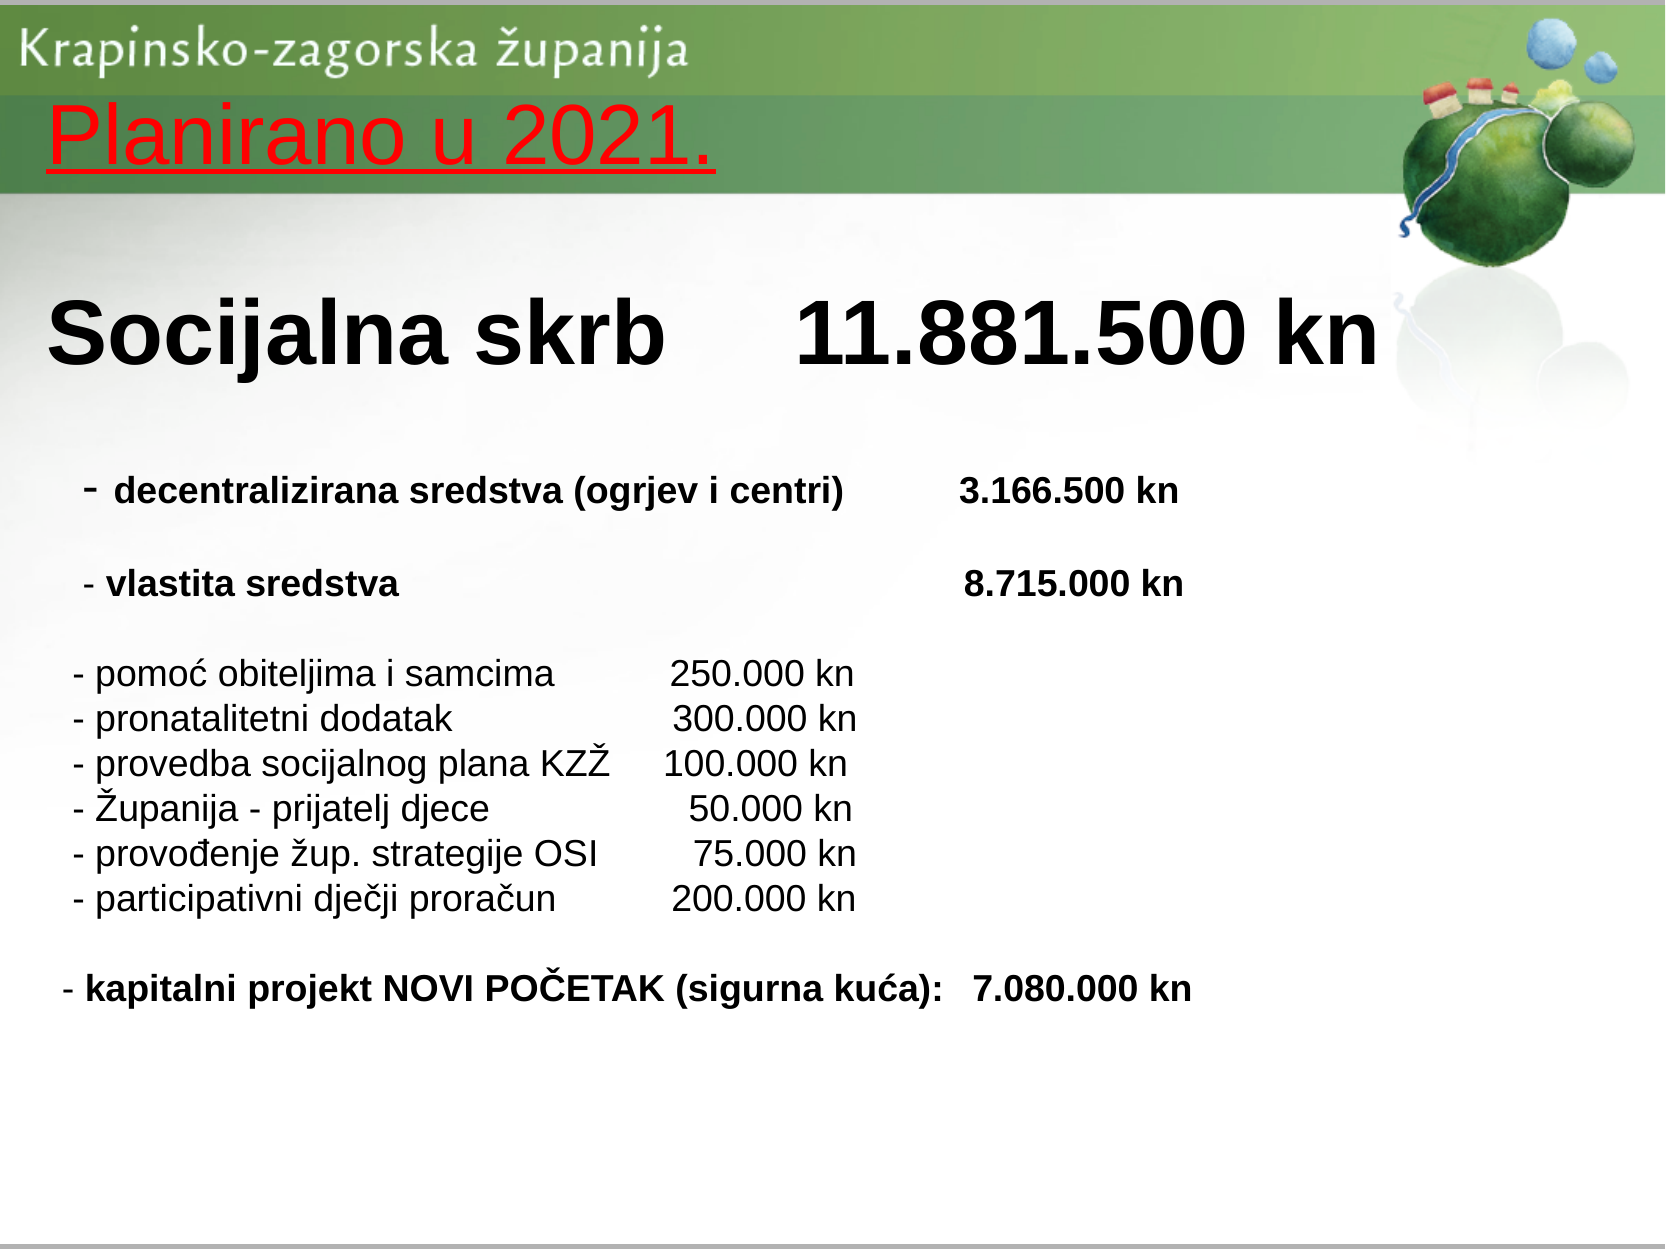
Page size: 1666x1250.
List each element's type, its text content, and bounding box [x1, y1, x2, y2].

title Planirano u 2021. Socijalna skrb 11.881.500 kn [31, 65, 1448, 387]
text_box - decentralizirana sredstva (ogrjev i centri) 3.166.500 kn - vlastita sredstva 8.715.000 kn - pomoć obiteljima i samcima 250.000 kn - pronatalitetni dodatak 300.000 kn - provedba socijalnog plana KZŽ 100.000 kn - Županija - prijatelj djece 50.000 kn - provođenje žup. strategije OSI 75.000 kn - participativni dječji proračun 200.000 kn - kapitalni projekt NOVI POČETAK (sigurna kuća): 7.080.000 kn [47, 386, 1563, 1250]
picture [0, 5, 1666, 1244]
